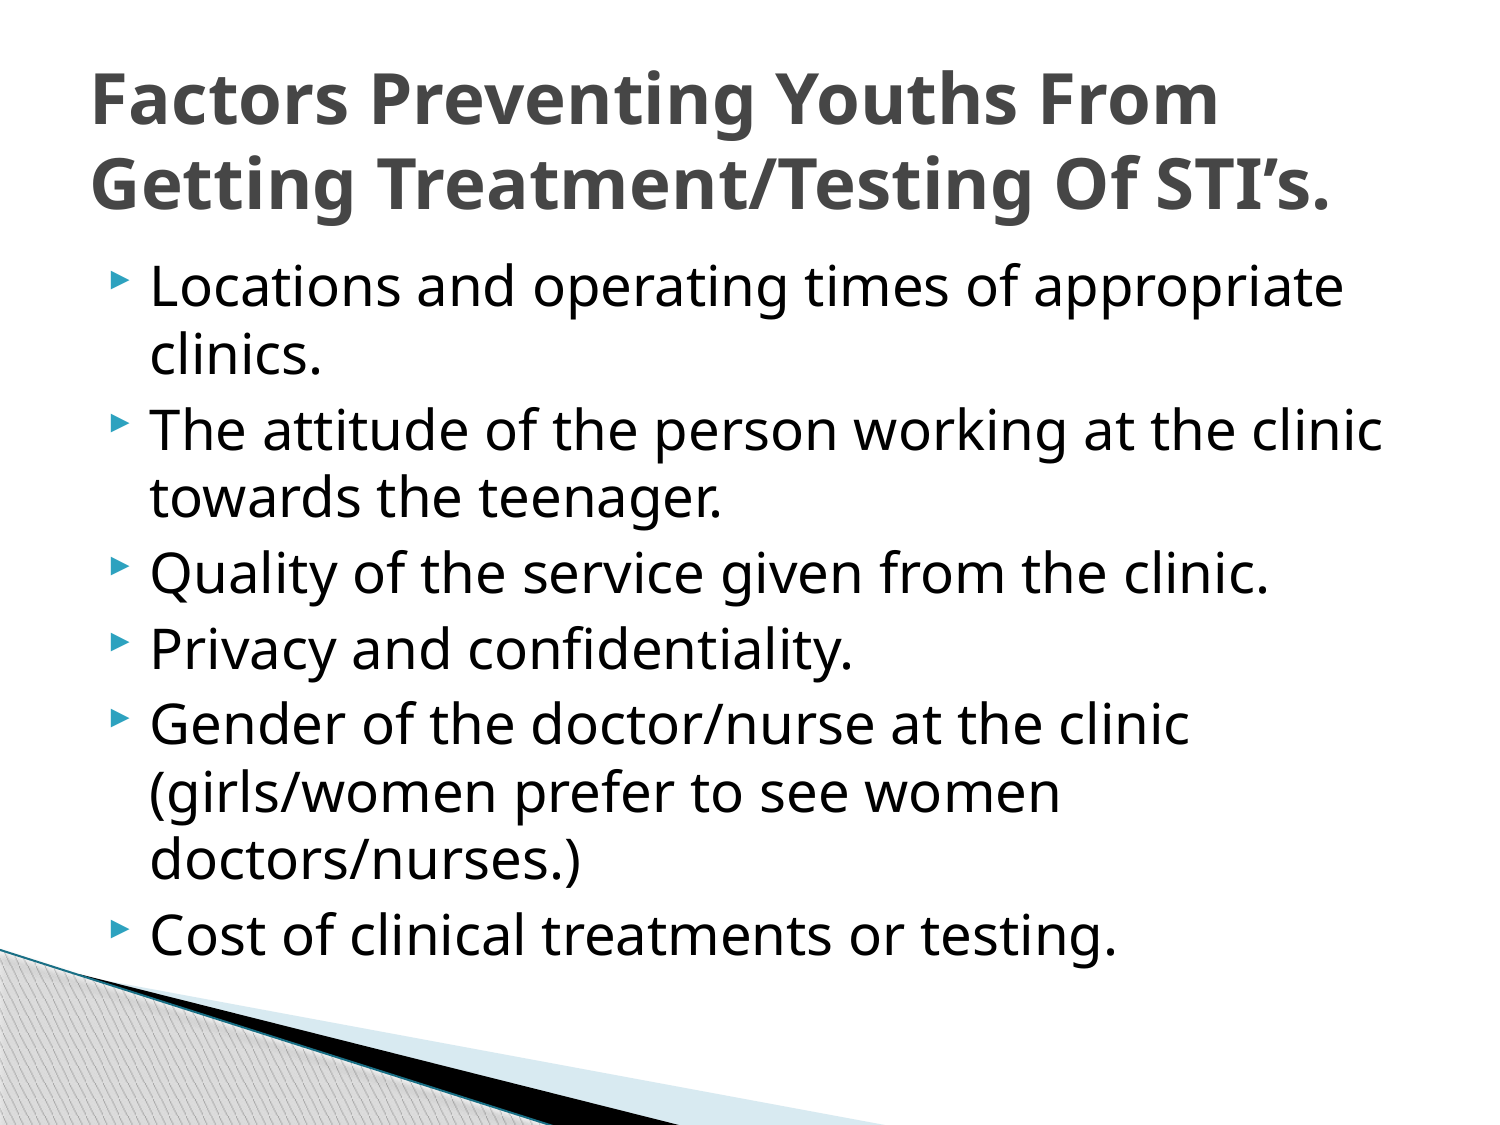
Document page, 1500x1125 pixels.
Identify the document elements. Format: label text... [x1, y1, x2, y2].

title Factors Preventing Youths From Getting Treatment/Testing Of STI’s. [75, 45, 1425, 233]
list Locations and operating times of appropriate clinics. The attitude of the person working at the clinic towards the teenager. Quality of the service given from the clinic. Privacy and confidentiality. Gender of the doctor/nurse at the clinic (girls/women prefer to see women doctors/nurses.) Cost of clinical treatments or testing. [75, 243, 1425, 986]
